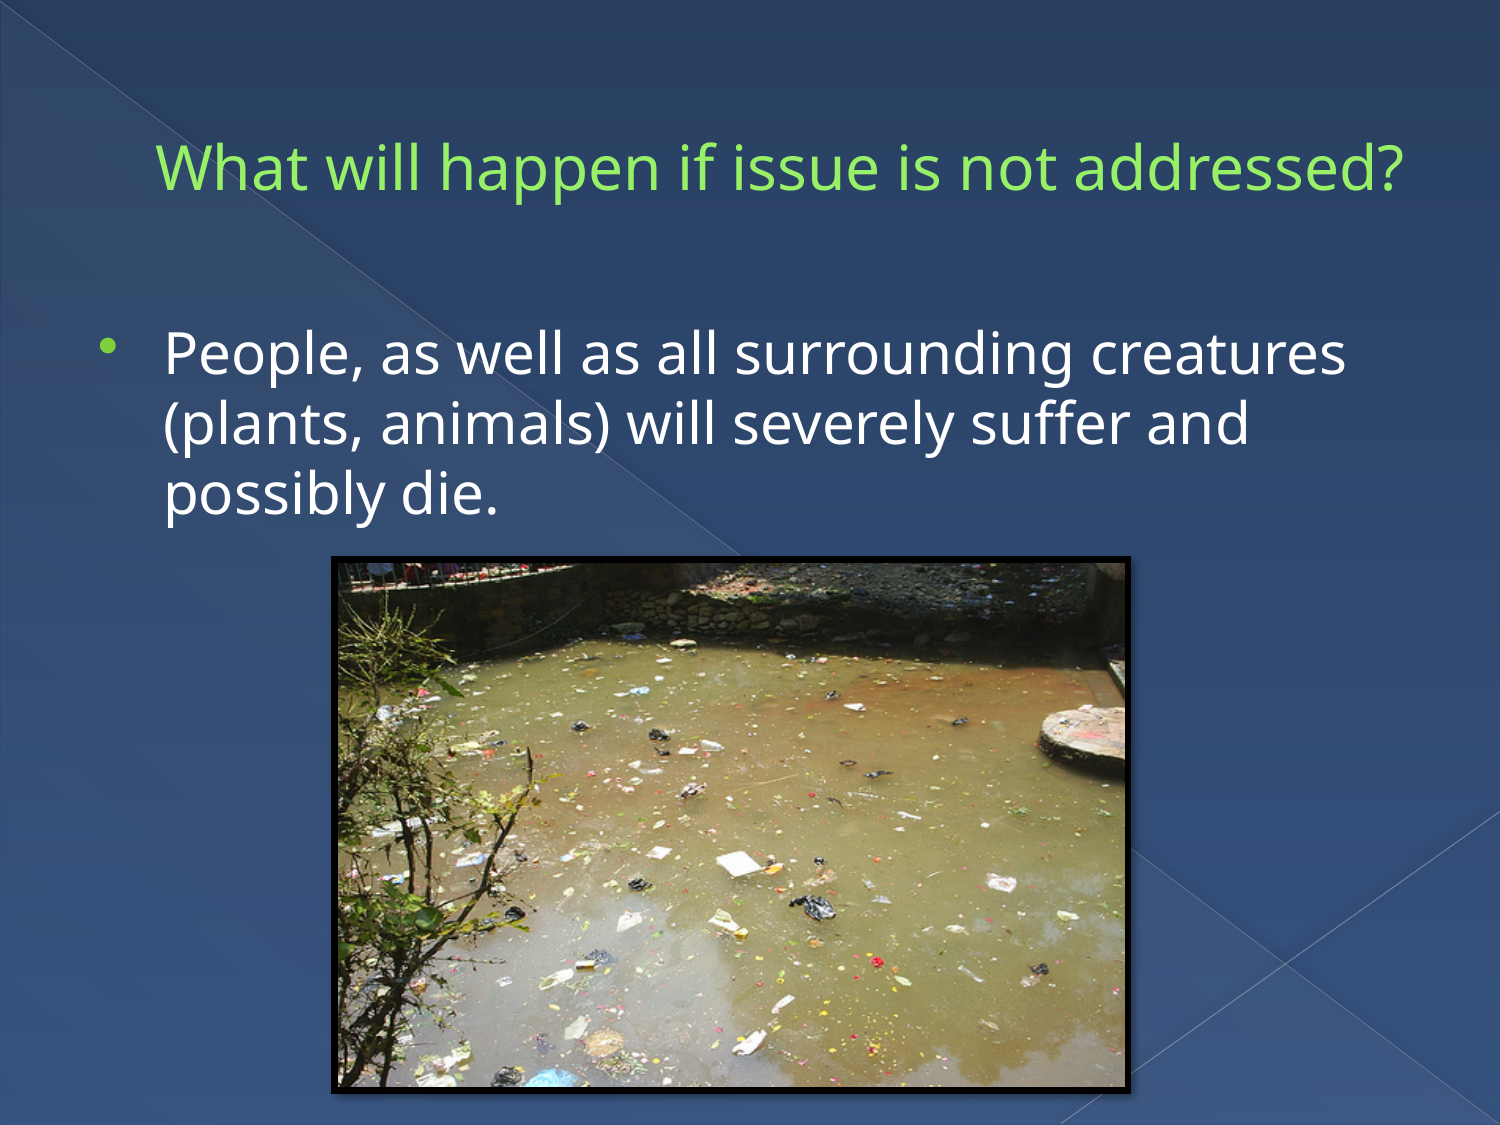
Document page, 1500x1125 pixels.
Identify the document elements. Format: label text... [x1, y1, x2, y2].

picture [337, 562, 1126, 1088]
list People, as well as all surrounding creatures (plants, animals) will severely suffer and possibly die. [75, 308, 1425, 1059]
title What will happen if issue is not addressed? [75, 43, 1425, 274]
